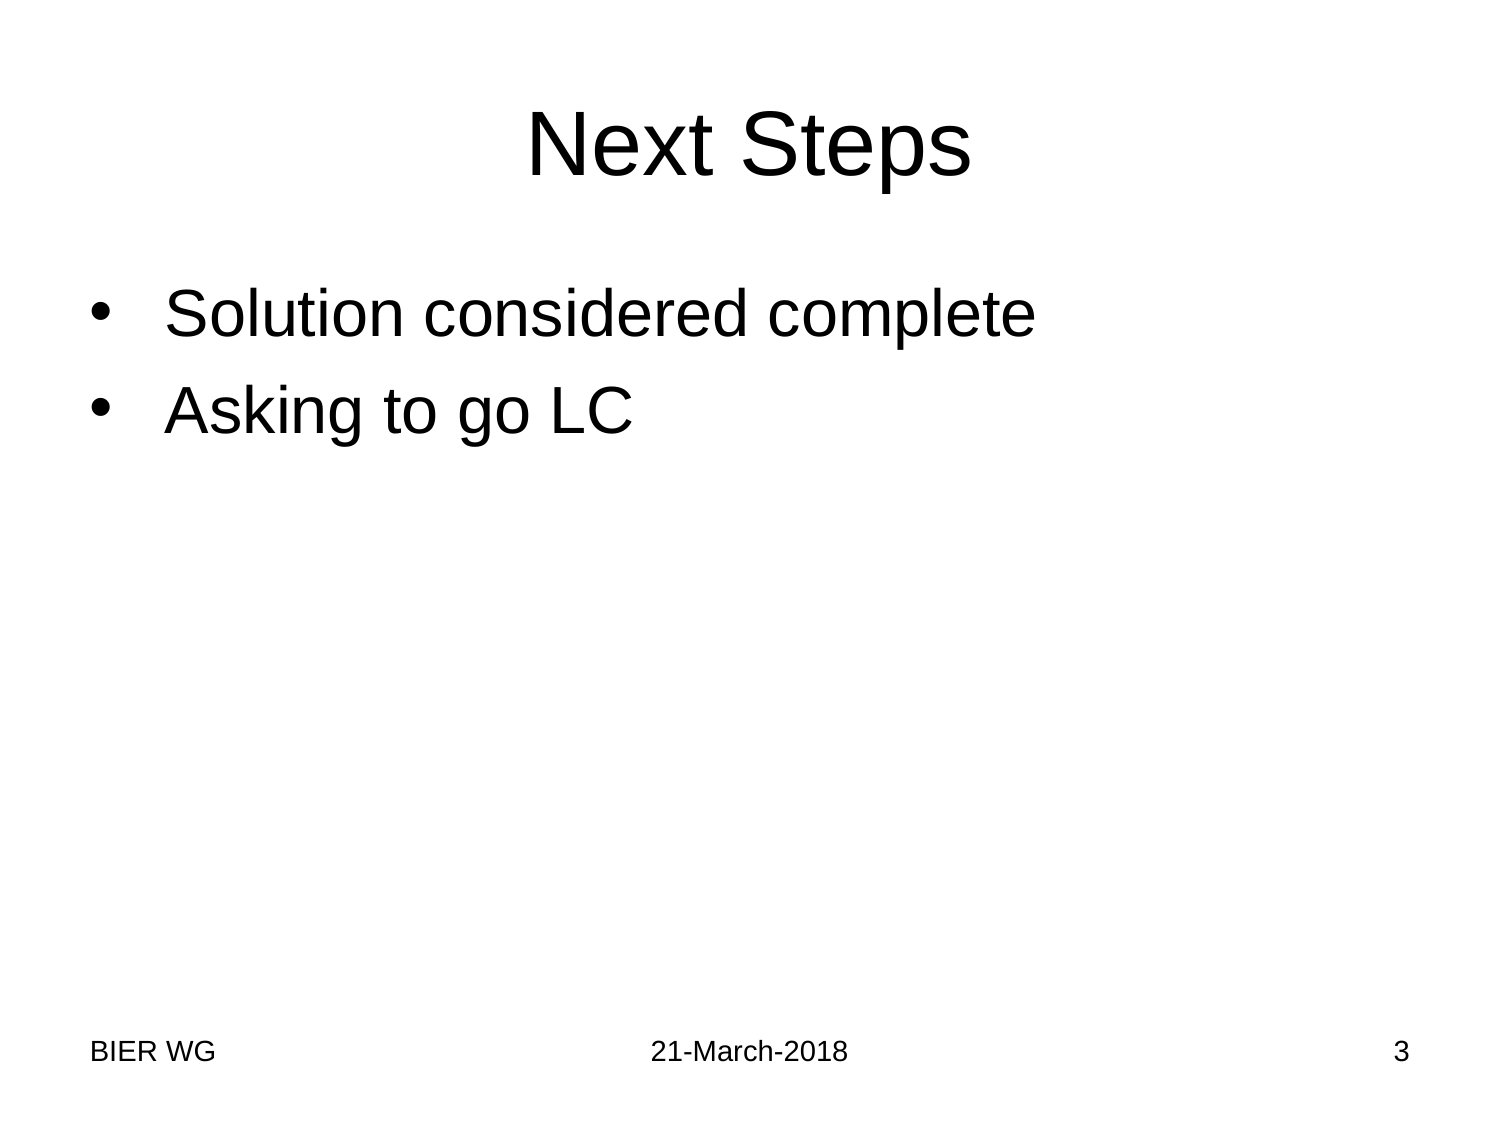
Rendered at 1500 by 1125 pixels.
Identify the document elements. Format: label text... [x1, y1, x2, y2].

list Solution considered complete Asking to go LC [74, 262, 1425, 1005]
title Next Steps [74, 44, 1425, 233]
slide_number 3 [1074, 1024, 1425, 1103]
footer 21-March-2018 [512, 1024, 988, 1103]
slide_number BIER WG [74, 1024, 425, 1110]
